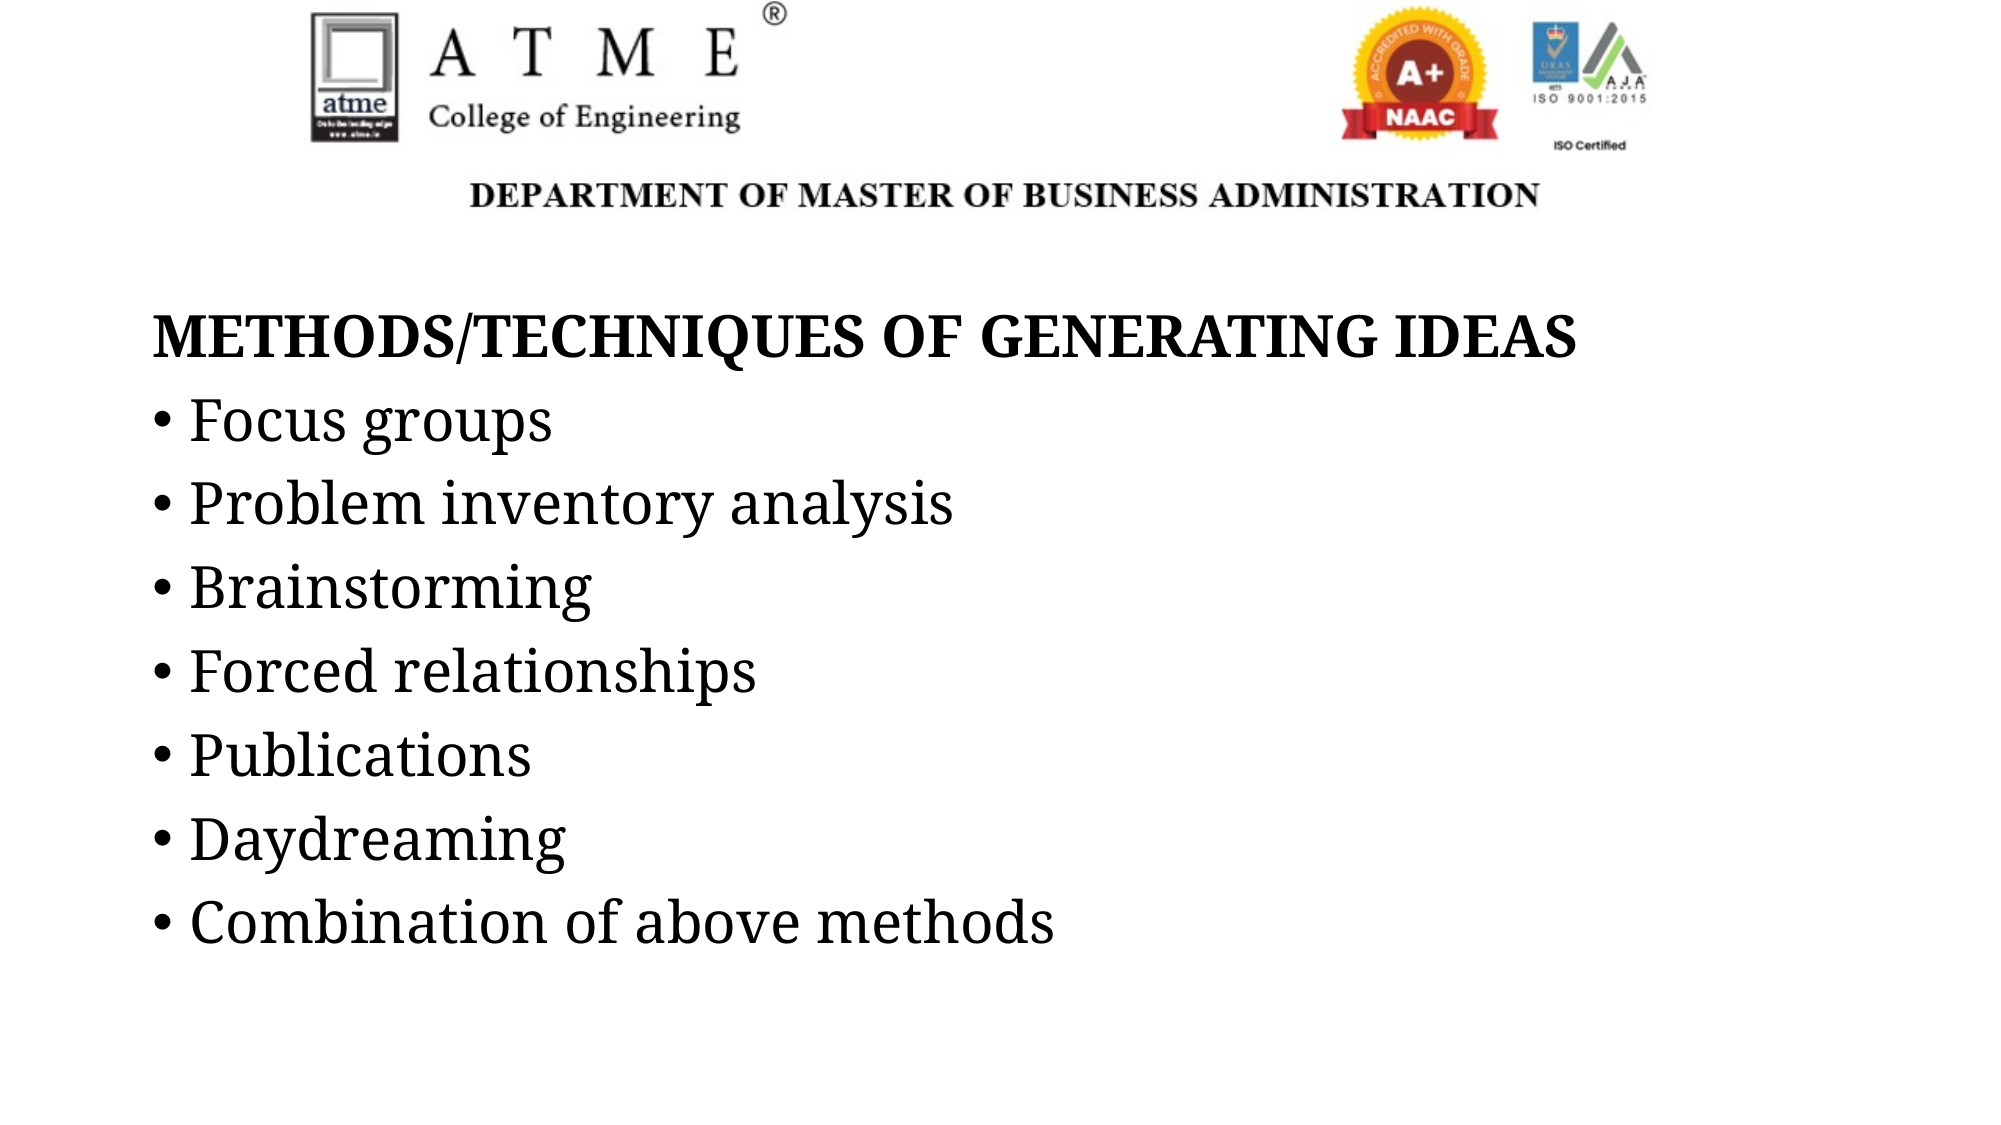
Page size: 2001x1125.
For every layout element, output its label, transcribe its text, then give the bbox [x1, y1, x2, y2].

picture [303, 0, 1697, 215]
list METHODS/TECHNIQUES OF GENERATING IDEAS Focus groups Problem inventory analysis Brainstorming Forced relationships Publications Daydreaming Combination of above methods [137, 299, 1863, 1014]
